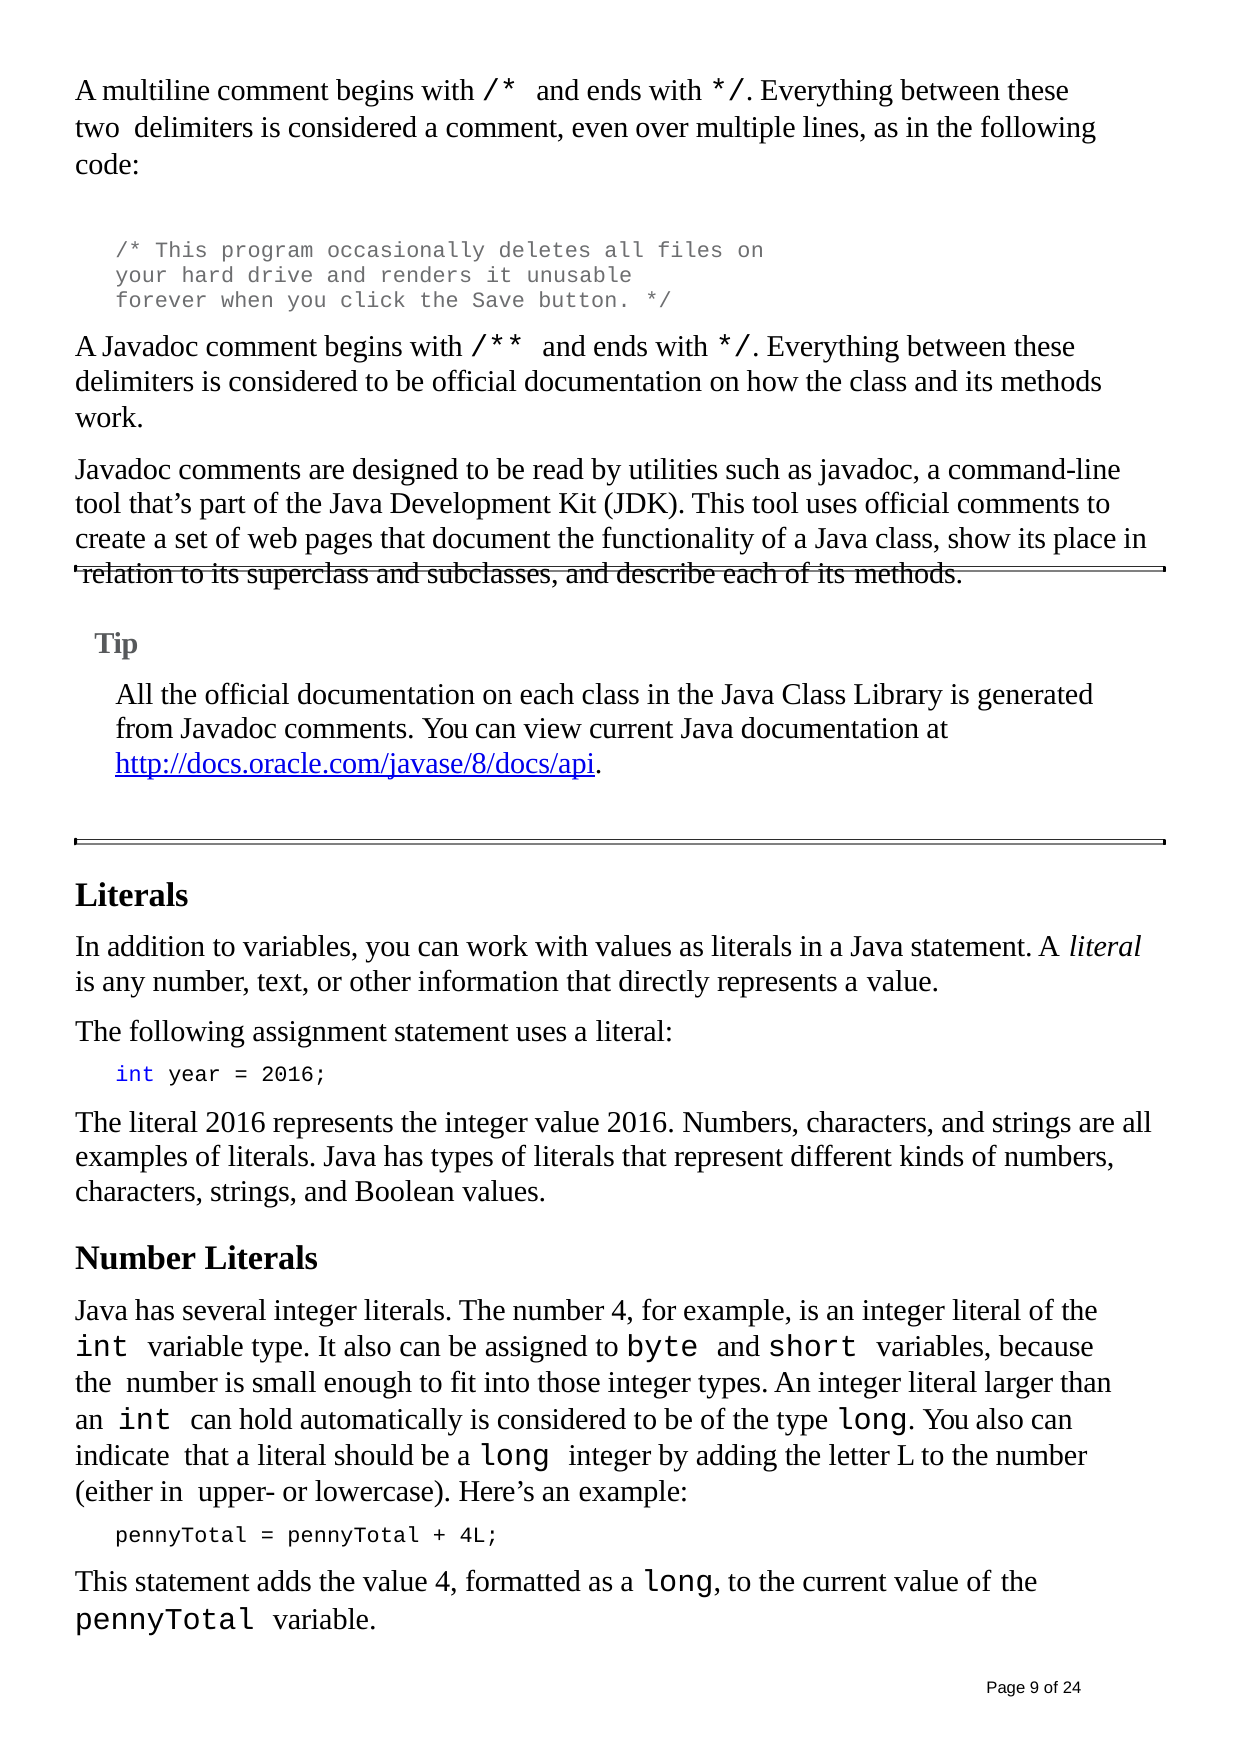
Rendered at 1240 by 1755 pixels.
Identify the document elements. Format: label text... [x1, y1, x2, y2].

text_box Literals In addition to variables, you can work with values as literals in a Java statement. A literal is any number, text, or other information that directly represents a value. The following assignment statement uses a literal: int year = 2016; The literal 2016 represents the integer value 2016. Numbers, characters, and strings are all examples of literals. Java has types of literals that represent different kinds of numbers, characters, strings, and Boolean values. Number Literals Java has several integer literals. The number 4, for example, is an integer literal of the int variable type. It also can be assigned to byte and short variables, because the number is small enough to fit into those integer types. An integer literal larger than an int can hold automatically is considered to be of the type long. You also can indicate that a literal should be a long integer by adding the letter L to the number (either in upper- or lowercase). Here’s an example: pennyTotal = pennyTotal + 4L; This statement adds the value 4, formatted as a long, to the current value of the pennyTotal variable. [72, 853, 1161, 1636]
slide_number Page 10 of 24 [984, 1676, 1093, 1755]
text_box A multiline comment begins with /* and ends with */. Everything between these two delimiters is considered a comment, even over multiple lines, as in the following code: /* This program occasionally deletes all files on your hard drive and renders it unusable forever when you click the Save button. */ A Javadoc comment begins with /** and ends with */. Everything between these delimiters is considered to be official documentation on how the class and its methods work. Javadoc comments are designed to be read by utilities such as javadoc, a command-line tool that’s part of the Java Development Kit (JDK). This tool uses official comments to create a set of web pages that document the functionality of a Java class, show its place in relation to its superclass and subclasses, and describe each of its methods. Tip All the official documentation on each class in the Java Class Library is generated from Javadoc comments. You can view current Java documentation at http://docs.oracle.com/javase/8/docs/api. [72, 68, 1155, 780]
